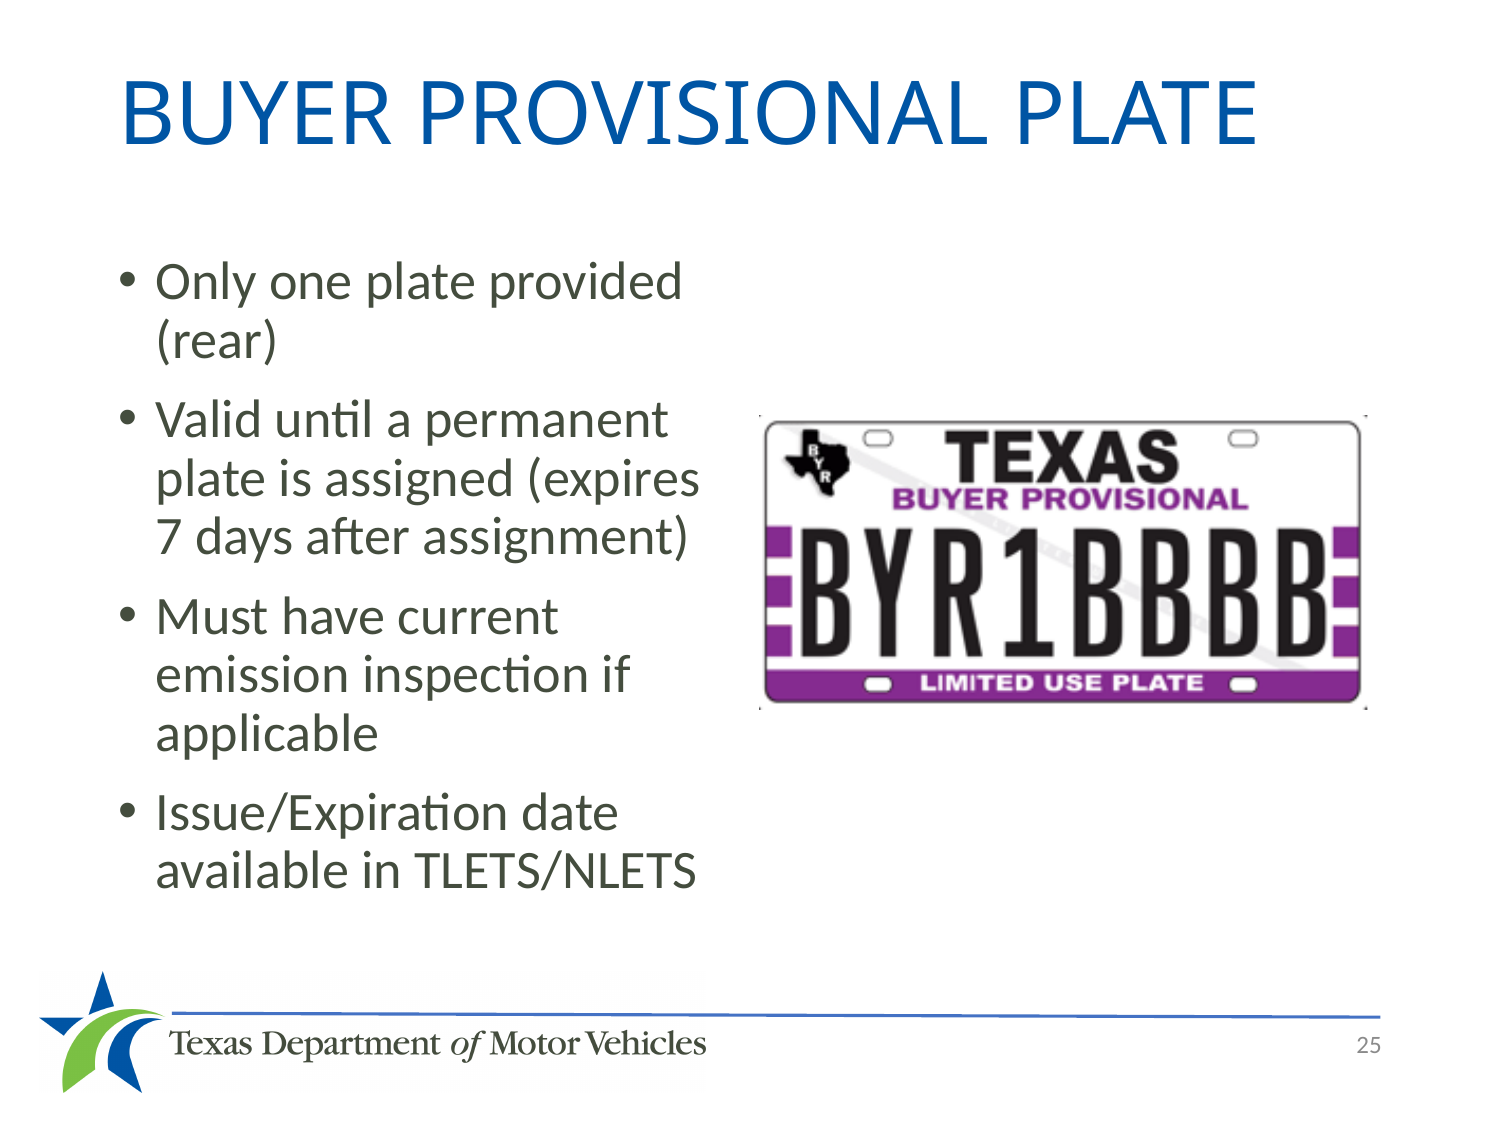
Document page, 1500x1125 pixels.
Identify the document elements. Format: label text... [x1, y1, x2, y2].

slide_number 25 [1059, 1013, 1397, 1074]
title BUYER PROVISIONAL PLATE [103, 59, 1397, 278]
text_box Only one plate provided (rear) Valid until a permanent plate is assigned (expires 7 days after assignment) Must have current emission inspection if applicable Issue/Expiration date available in TLETS/NLETS [103, 245, 741, 960]
picture [759, 415, 1372, 710]
picture [39, 971, 706, 1093]
